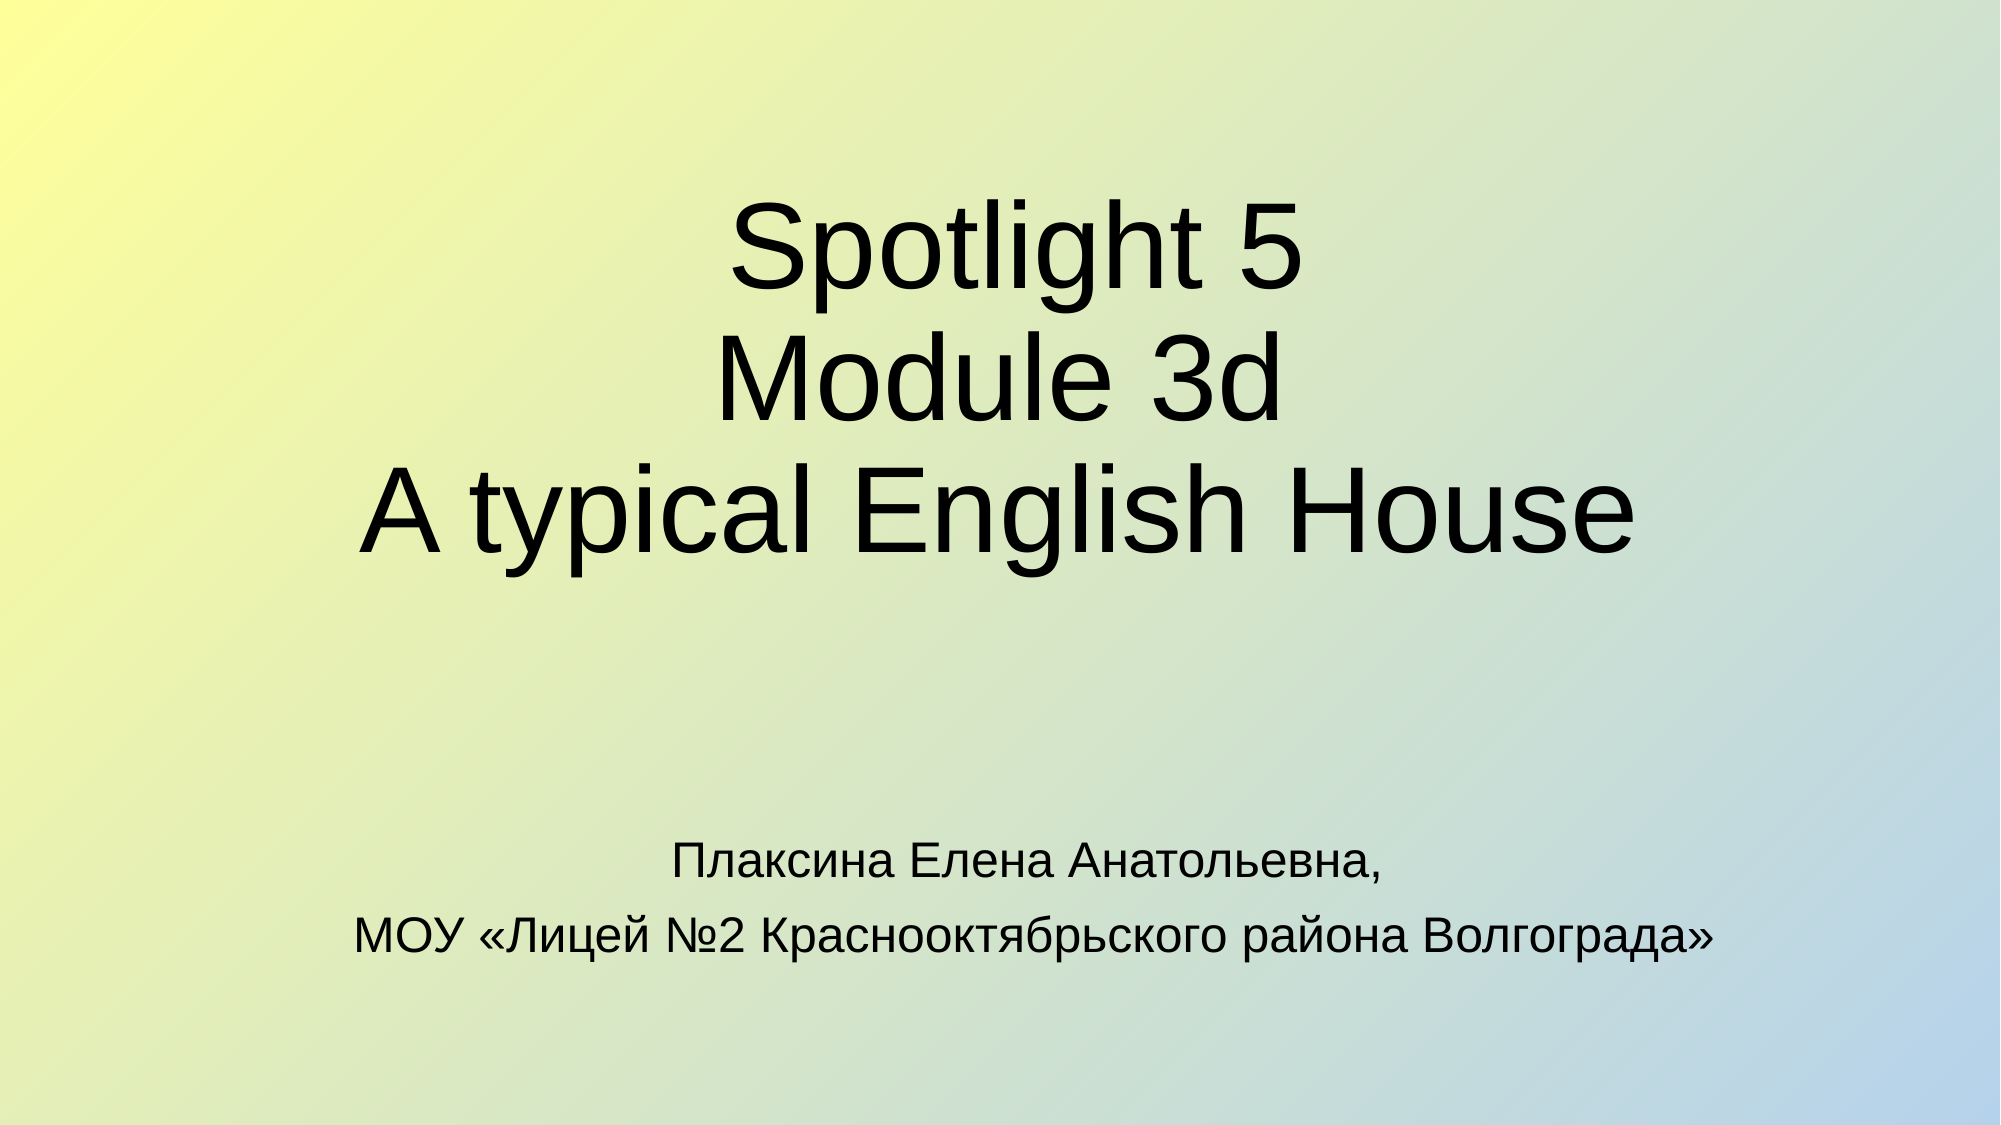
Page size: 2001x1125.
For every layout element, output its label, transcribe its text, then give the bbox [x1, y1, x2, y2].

subtitle Плаксина Елена Анатольевна, МОУ «Лицей №2 Краснооктябрьского района Волгограда» [284, 826, 1785, 982]
title Spotlight 5 Module 3d A typical English House [249, 170, 1750, 719]
